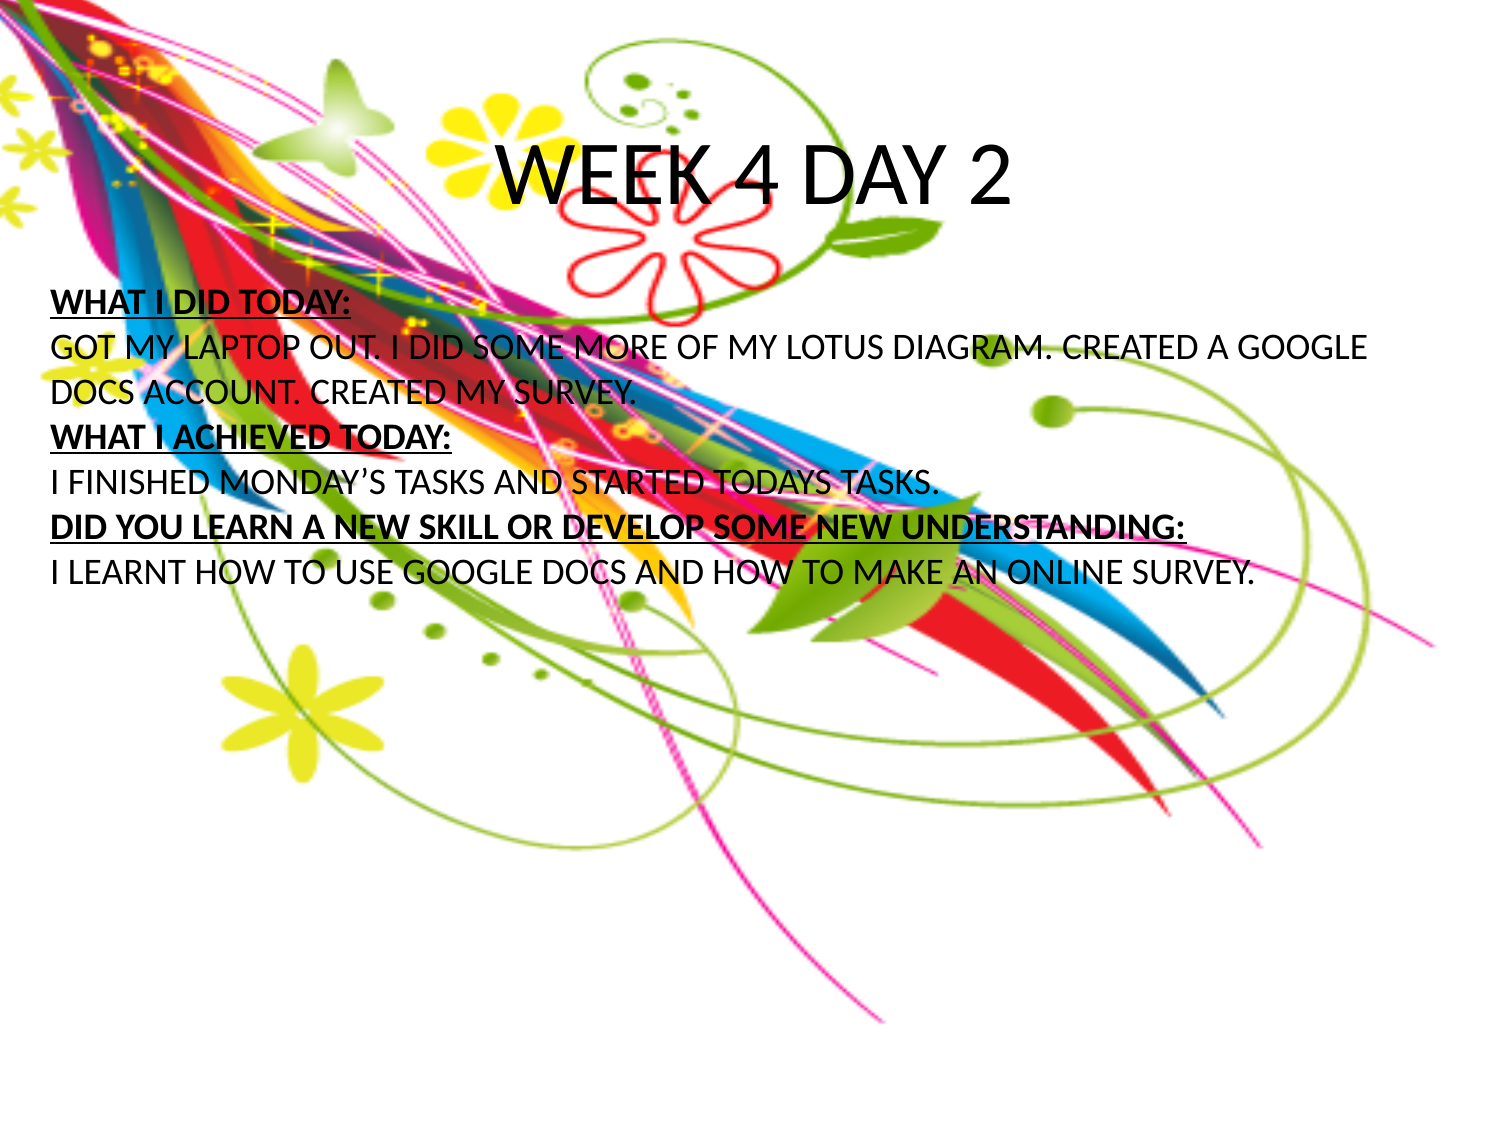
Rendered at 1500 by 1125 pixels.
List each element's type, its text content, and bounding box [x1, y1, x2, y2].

text_box WHAT I DID TODAY: GOT MY LAPTOP OUT. I DID SOME MORE OF MY LOTUS DIAGRAM. CREATED A GOOGLE DOCS ACCOUNT. CREATED MY SURVEY. WHAT I ACHIEVED TODAY: I FINISHED MONDAY’S TASKS AND STARTED TODAYS TASKS. DID YOU LEARN A NEW SKILL OR DEVELOP SOME NEW UNDERSTANDING: I LEARNT HOW TO USE GOOGLE DOCS AND HOW TO MAKE AN ONLINE SURVEY. [35, 269, 1454, 600]
title WEEK 4 DAY 2 [117, 46, 1393, 269]
picture [0, 0, 1500, 1125]
